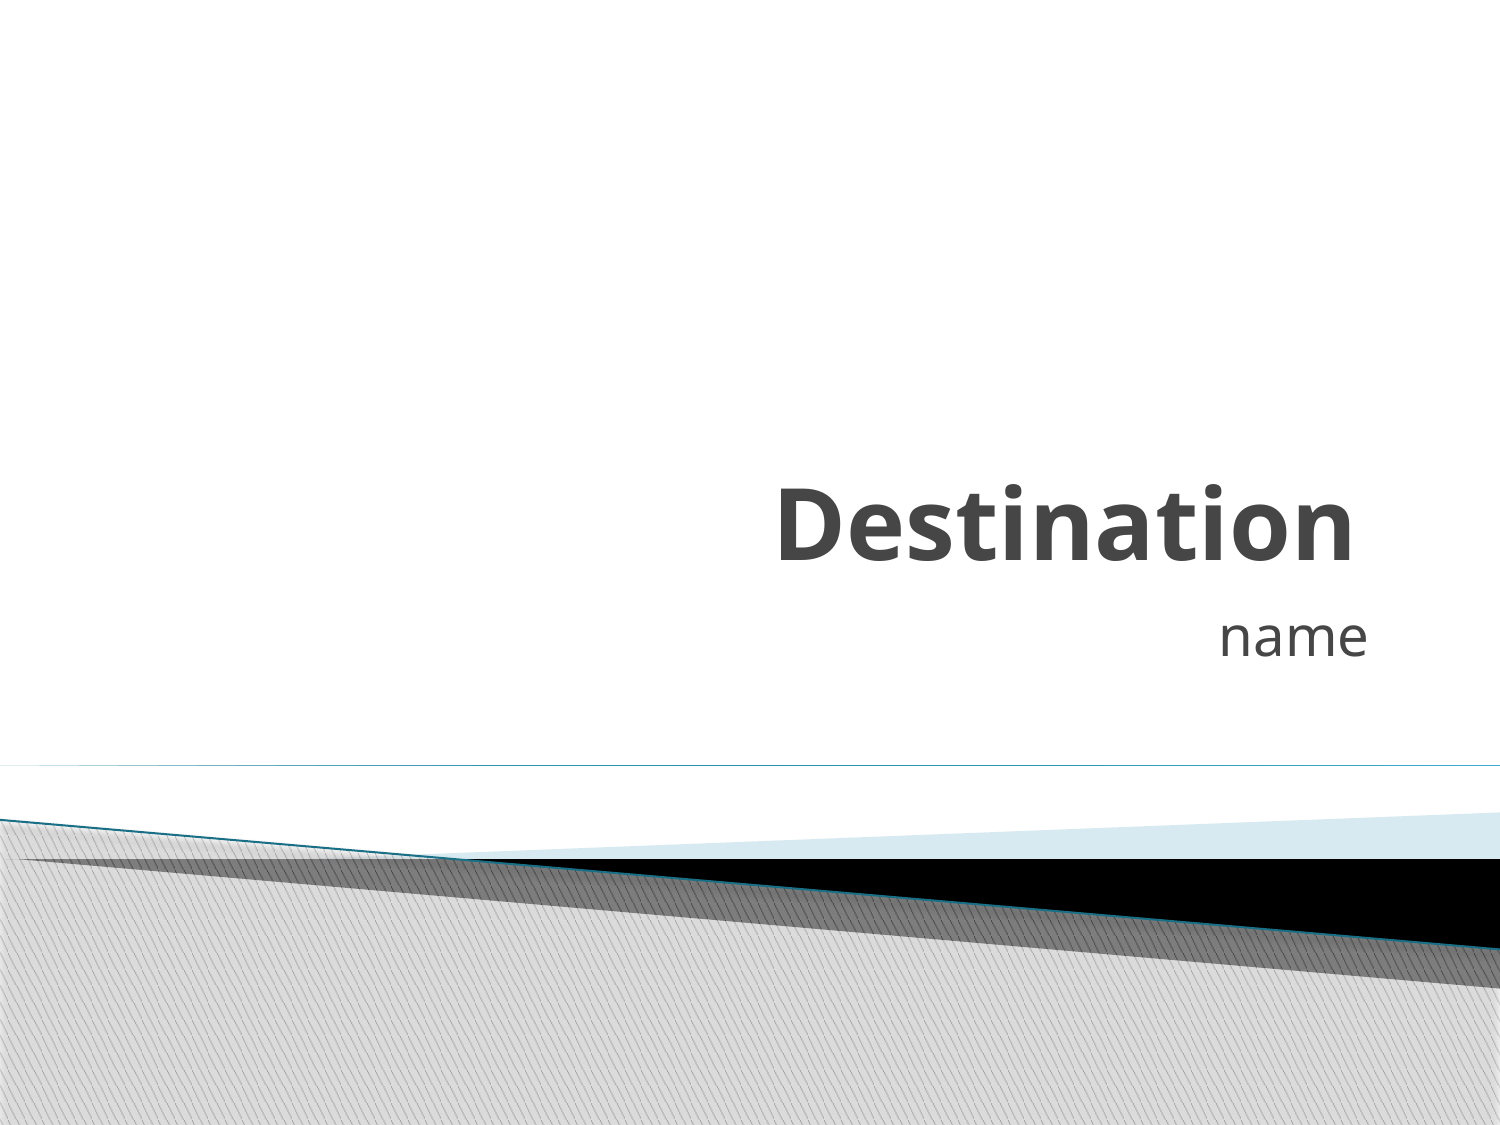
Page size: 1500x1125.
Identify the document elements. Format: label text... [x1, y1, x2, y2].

title Destination [112, 287, 1388, 588]
subtitle name [112, 592, 1388, 790]
picture [5, 859, 1500, 989]
